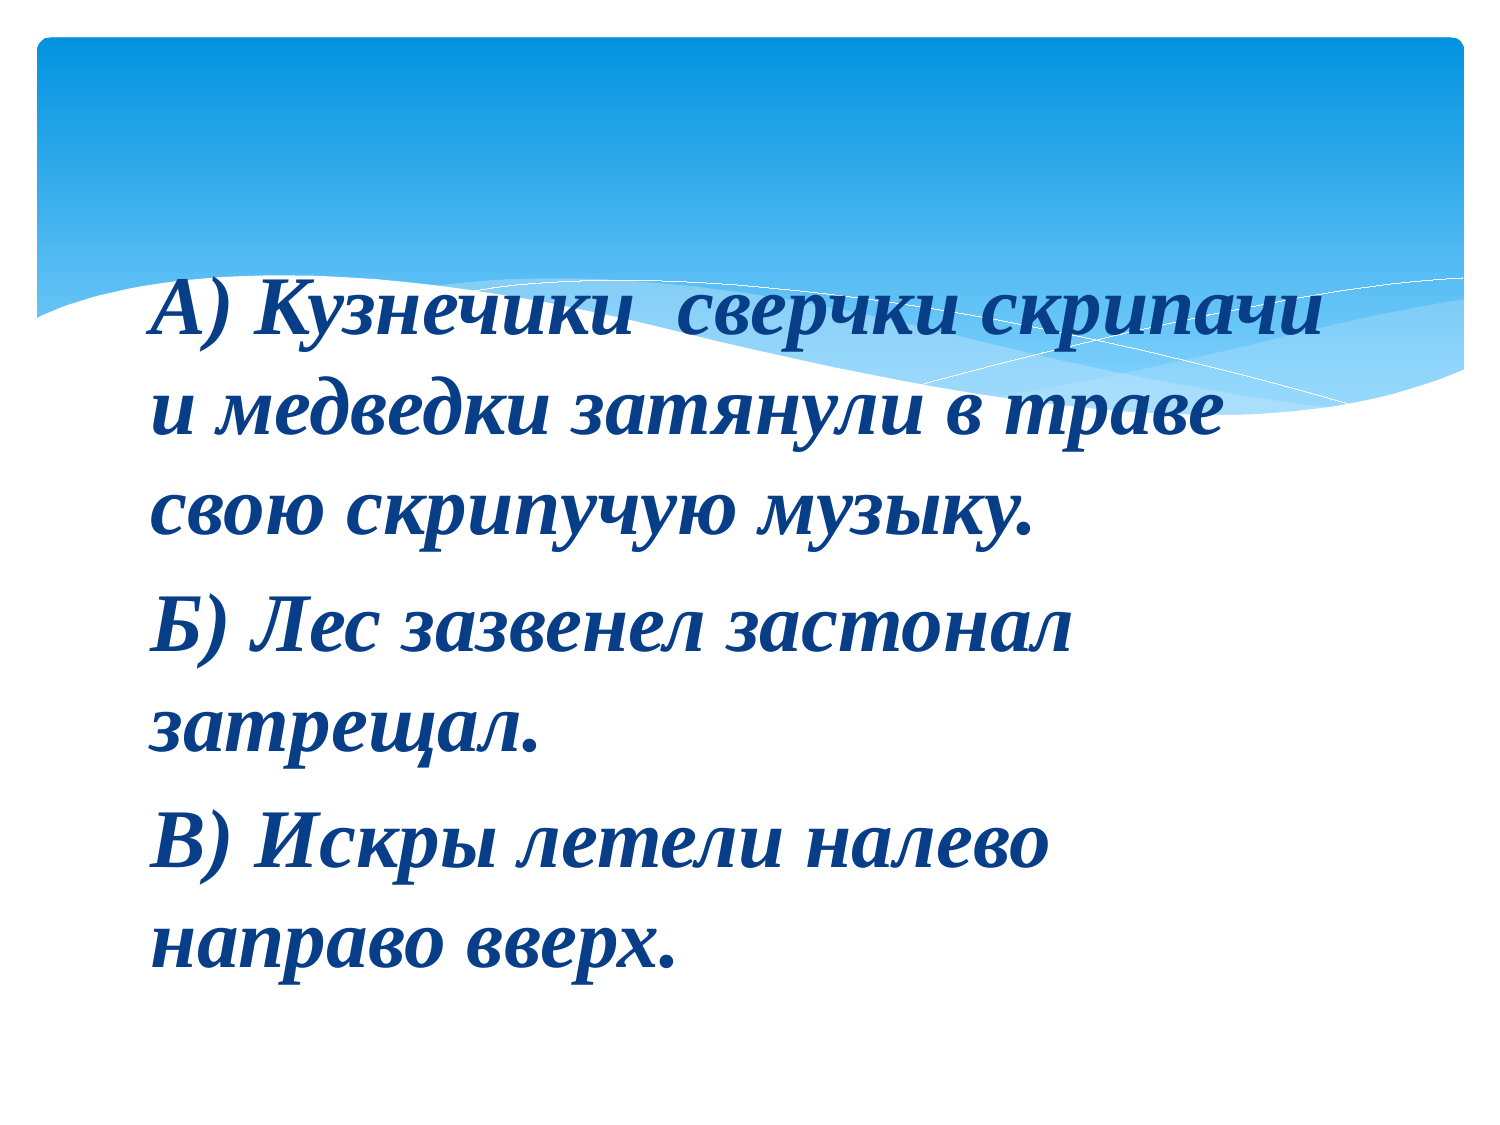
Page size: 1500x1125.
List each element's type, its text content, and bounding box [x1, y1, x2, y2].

list А) Кузнечики сверчки скрипачи и медведки затянули в траве свою скрипучую музыку. Б) Лес зазвенел застонал затрещал. В) Искры летели налево направо вверх. [135, 243, 1352, 988]
